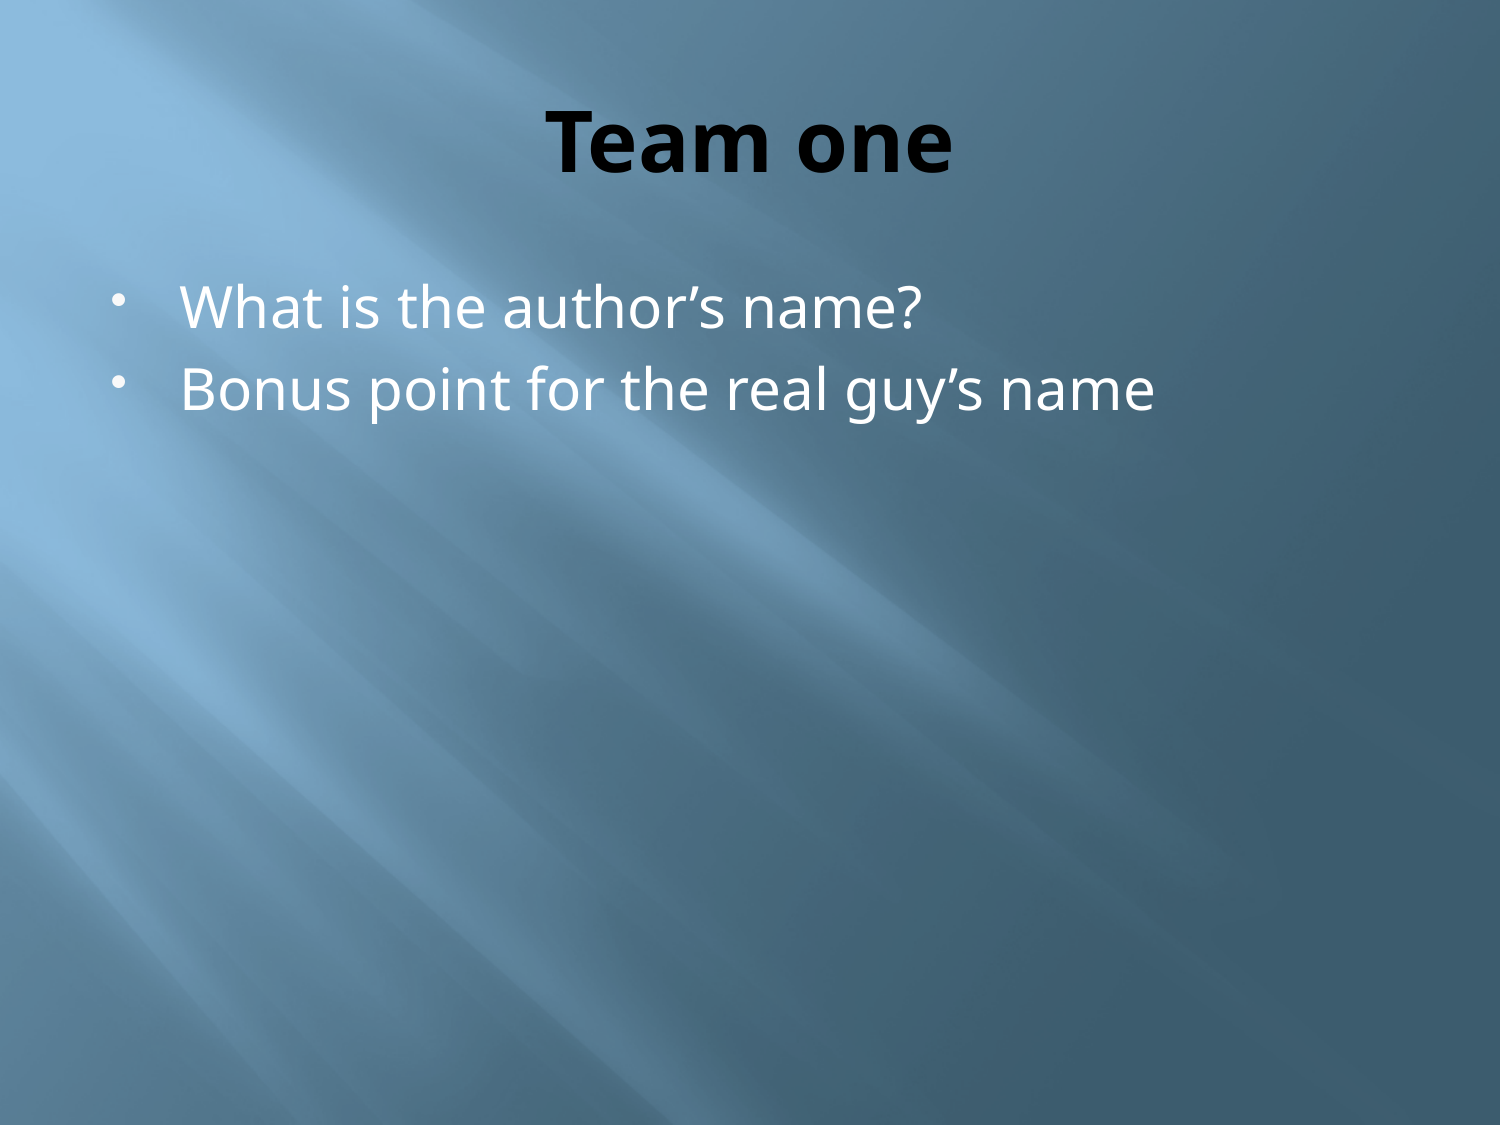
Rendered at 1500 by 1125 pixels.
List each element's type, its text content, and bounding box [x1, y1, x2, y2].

title Team one [75, 45, 1425, 233]
list What is the author’s name? Bonus point for the real guy’s name [75, 262, 1425, 1035]
